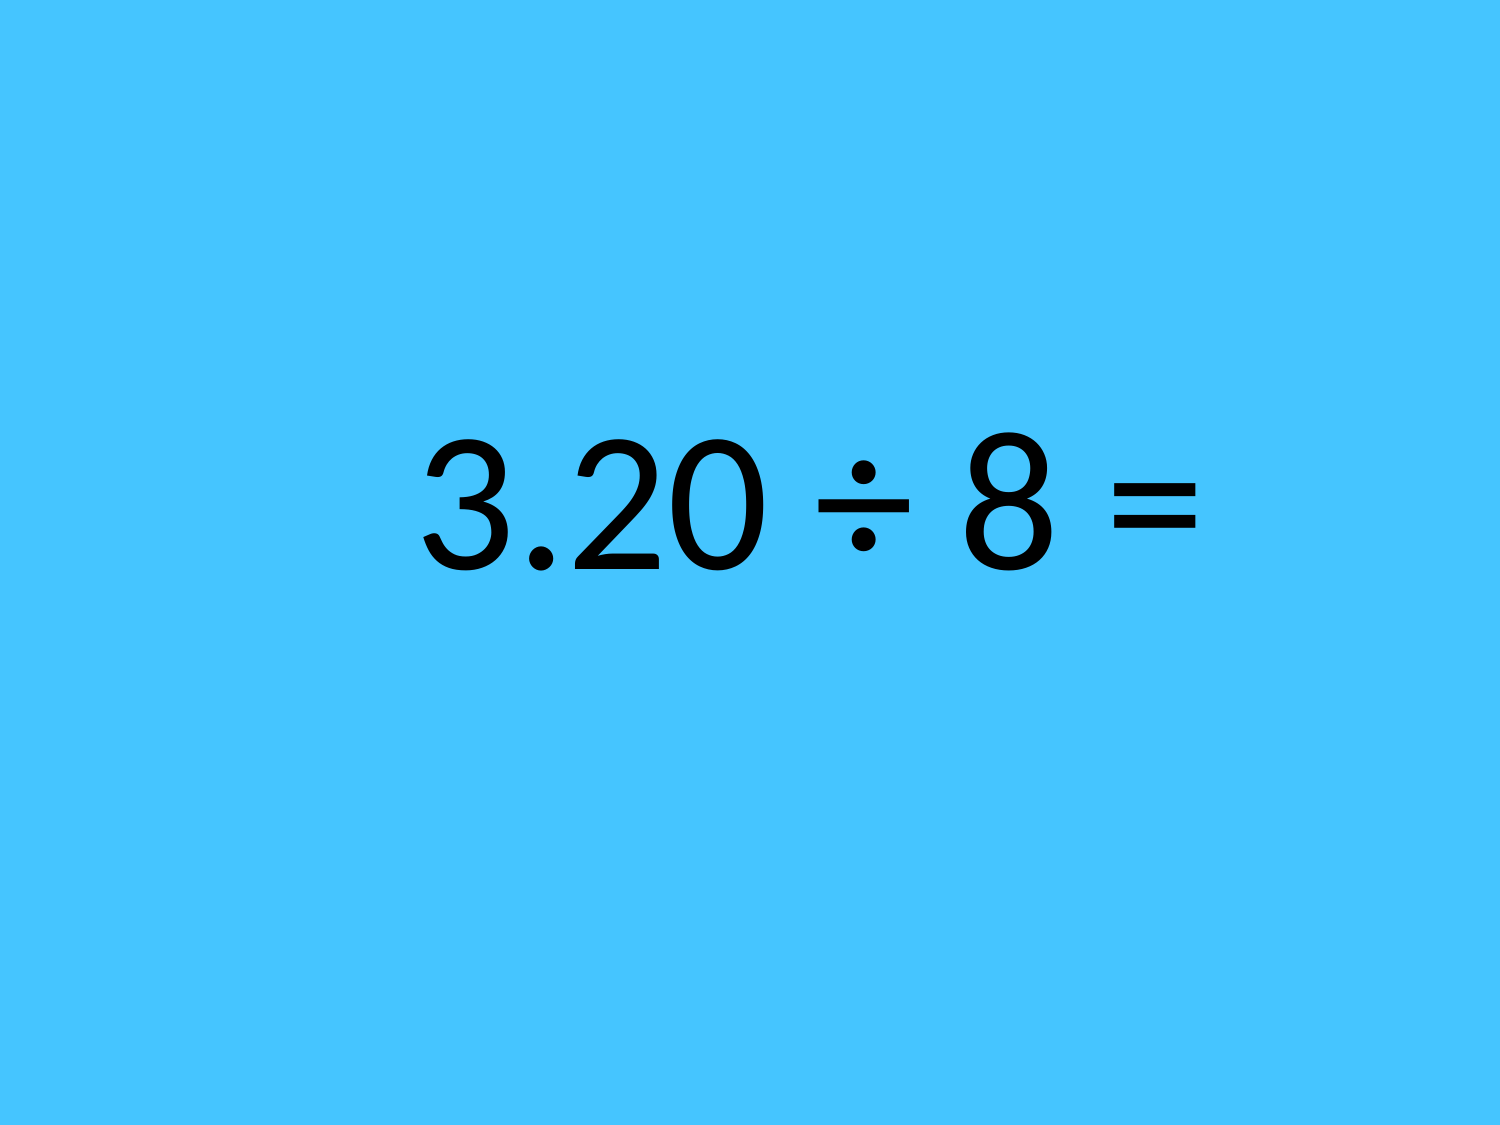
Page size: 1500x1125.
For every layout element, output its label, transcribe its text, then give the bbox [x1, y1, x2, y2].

text_box 3.20 ÷ 8 = [399, 362, 1338, 618]
